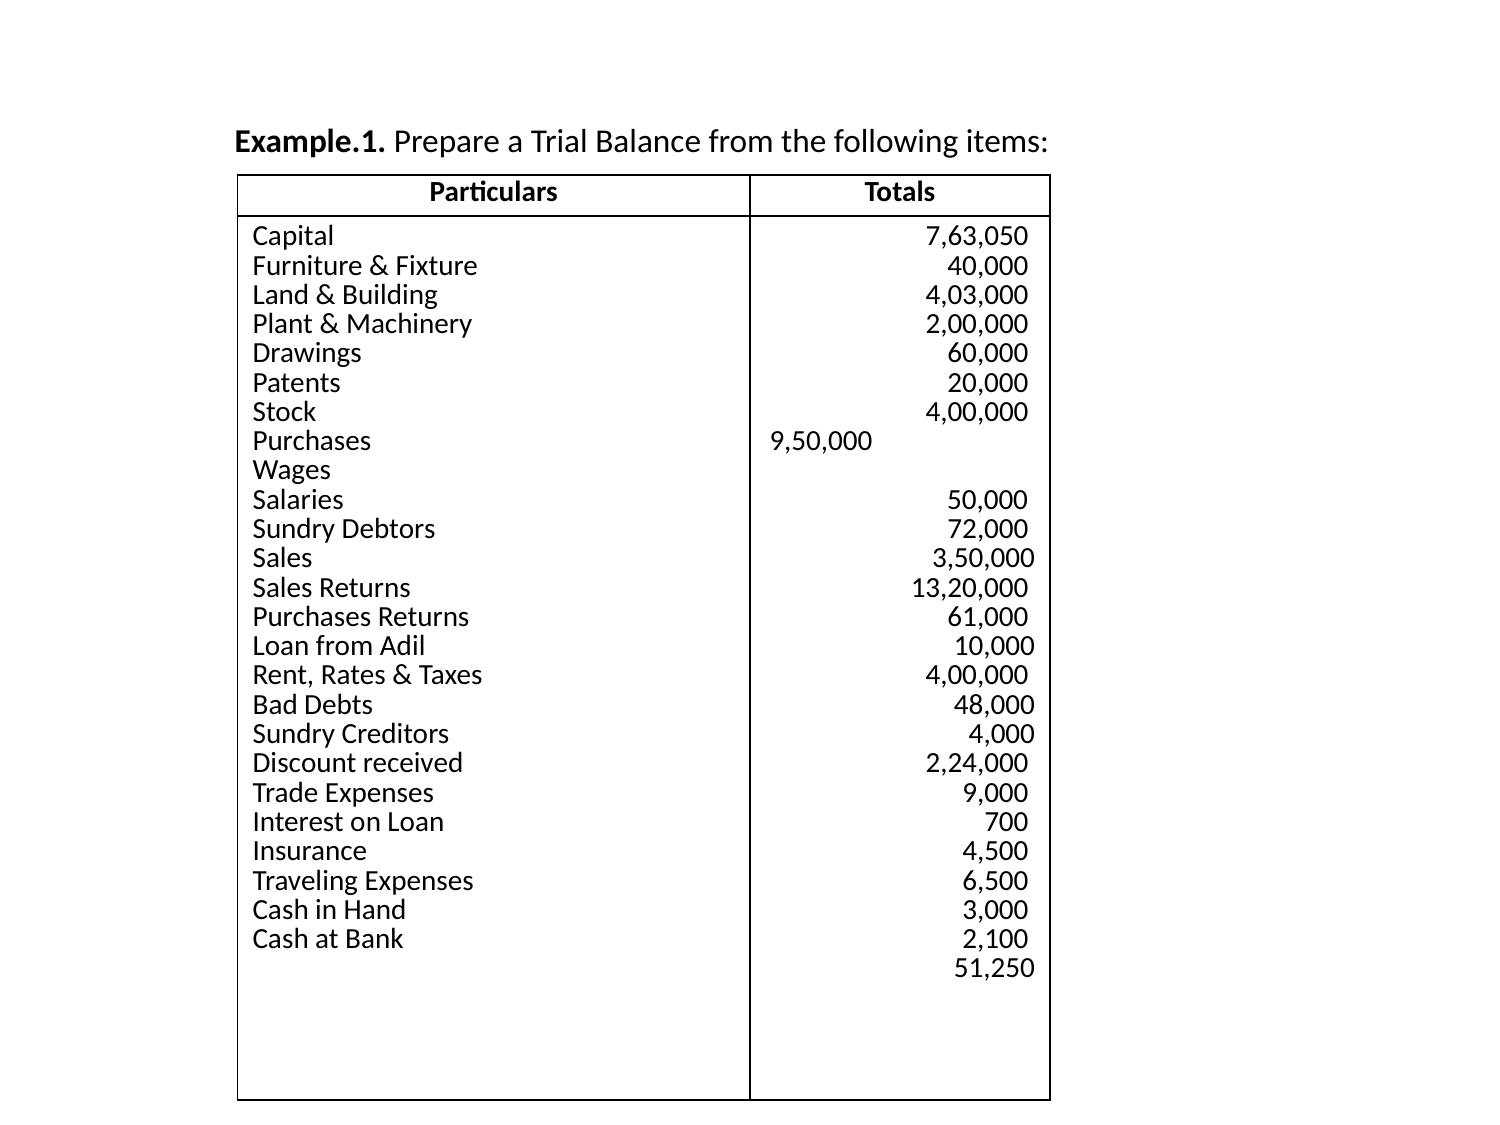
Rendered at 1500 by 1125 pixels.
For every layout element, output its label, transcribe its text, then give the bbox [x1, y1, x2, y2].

title Example.1. Prepare a Trial Balance from the following items: [75, 75, 1425, 200]
table_header Totals [751, 176, 1049, 215]
table_header Particulars [238, 176, 749, 215]
table_cell 7,63,050 40,000 4,03,000 2,00,000 60,000 20,000 4,00,000 9,50,000 50,000 72,000 3,50,000 13,20,000 61,000 10,000 4,00,000 48,000 4,000 2,24,000 9,000 700 4,500 6,500 3,000 2,100 51,250 [751, 217, 1049, 1099]
table_cell Capital Furniture & Fixture Land & Building Plant & Machinery Drawings Patents Stock Purchases Wages Salaries Sundry Debtors Sales Sales Returns Purchases Returns Loan from Adil Rent, Rates & Taxes Bad Debts Sundry Creditors Discount received Trade Expenses Interest on Loan Insurance Traveling Expenses Cash in Hand Cash at Bank [238, 217, 749, 1099]
